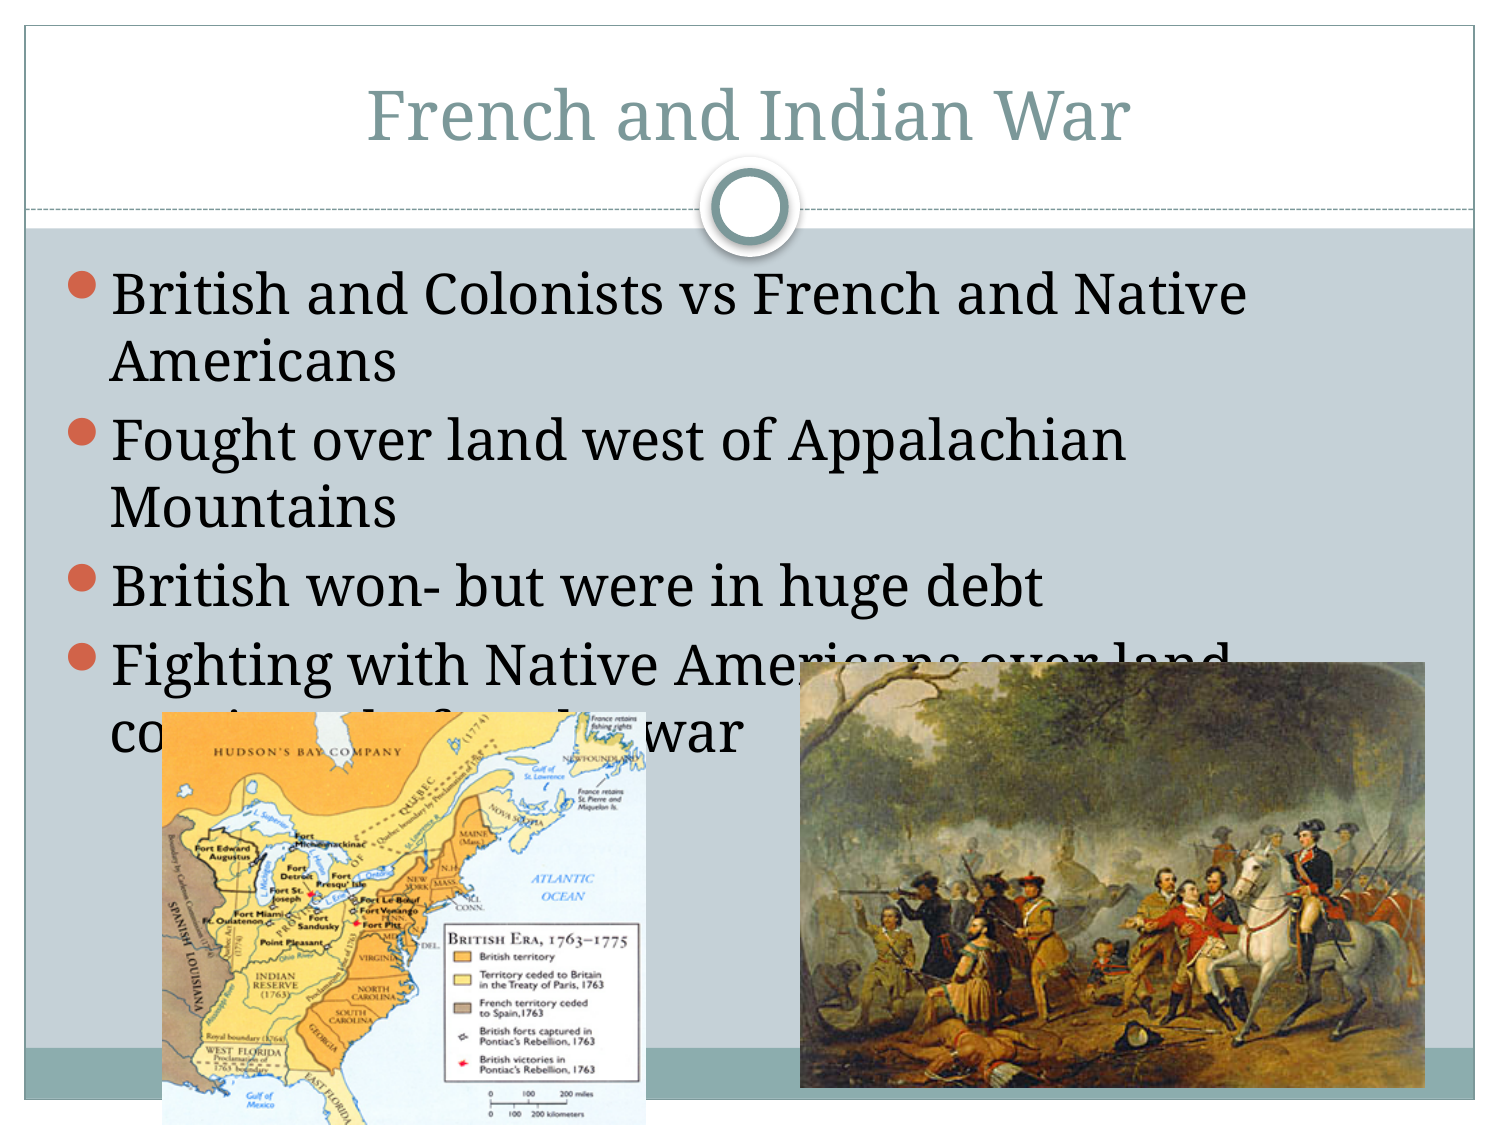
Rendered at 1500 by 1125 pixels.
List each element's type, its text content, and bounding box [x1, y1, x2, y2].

list British and Colonists vs French and Native Americans Fought over land west of Appalachian Mountains British won- but were in huge debt Fighting with Native Americans over land continued after the war [49, 250, 1445, 1001]
picture [799, 662, 1426, 1088]
picture [162, 712, 646, 1125]
title French and Indian War [49, 37, 1450, 162]
